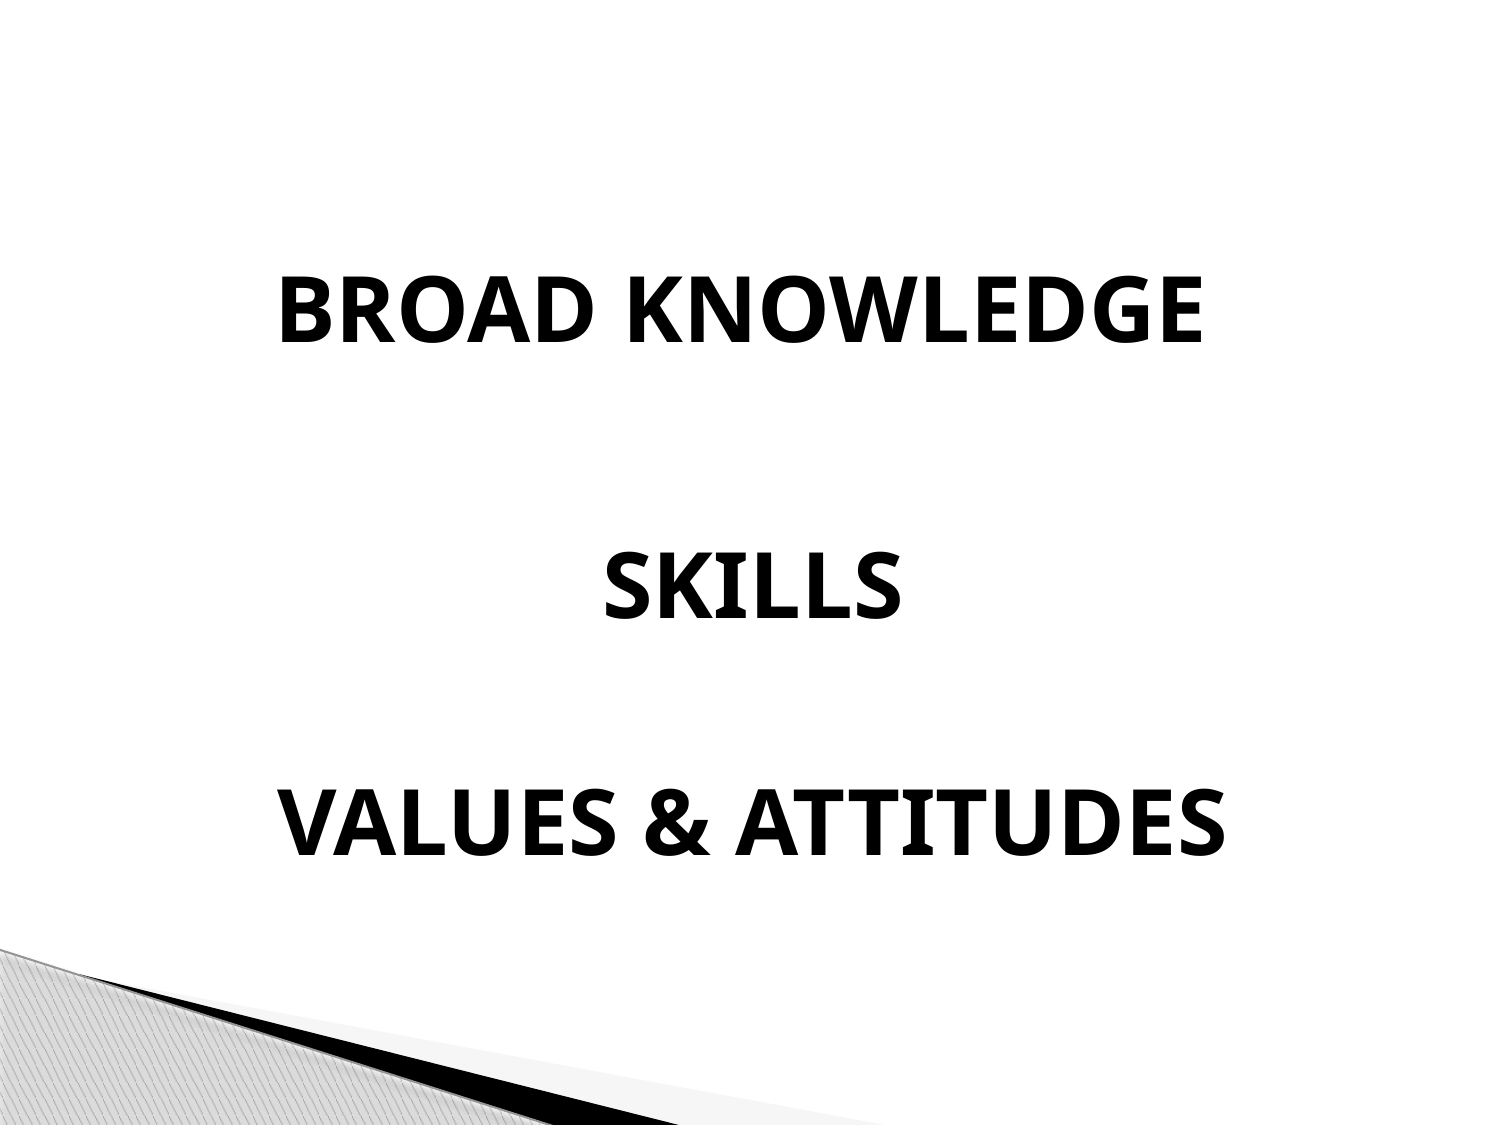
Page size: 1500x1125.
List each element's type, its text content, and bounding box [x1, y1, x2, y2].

list BROAD KNOWLEDGE SKILLS VALUES & ATTITUDES [23, 243, 1465, 986]
